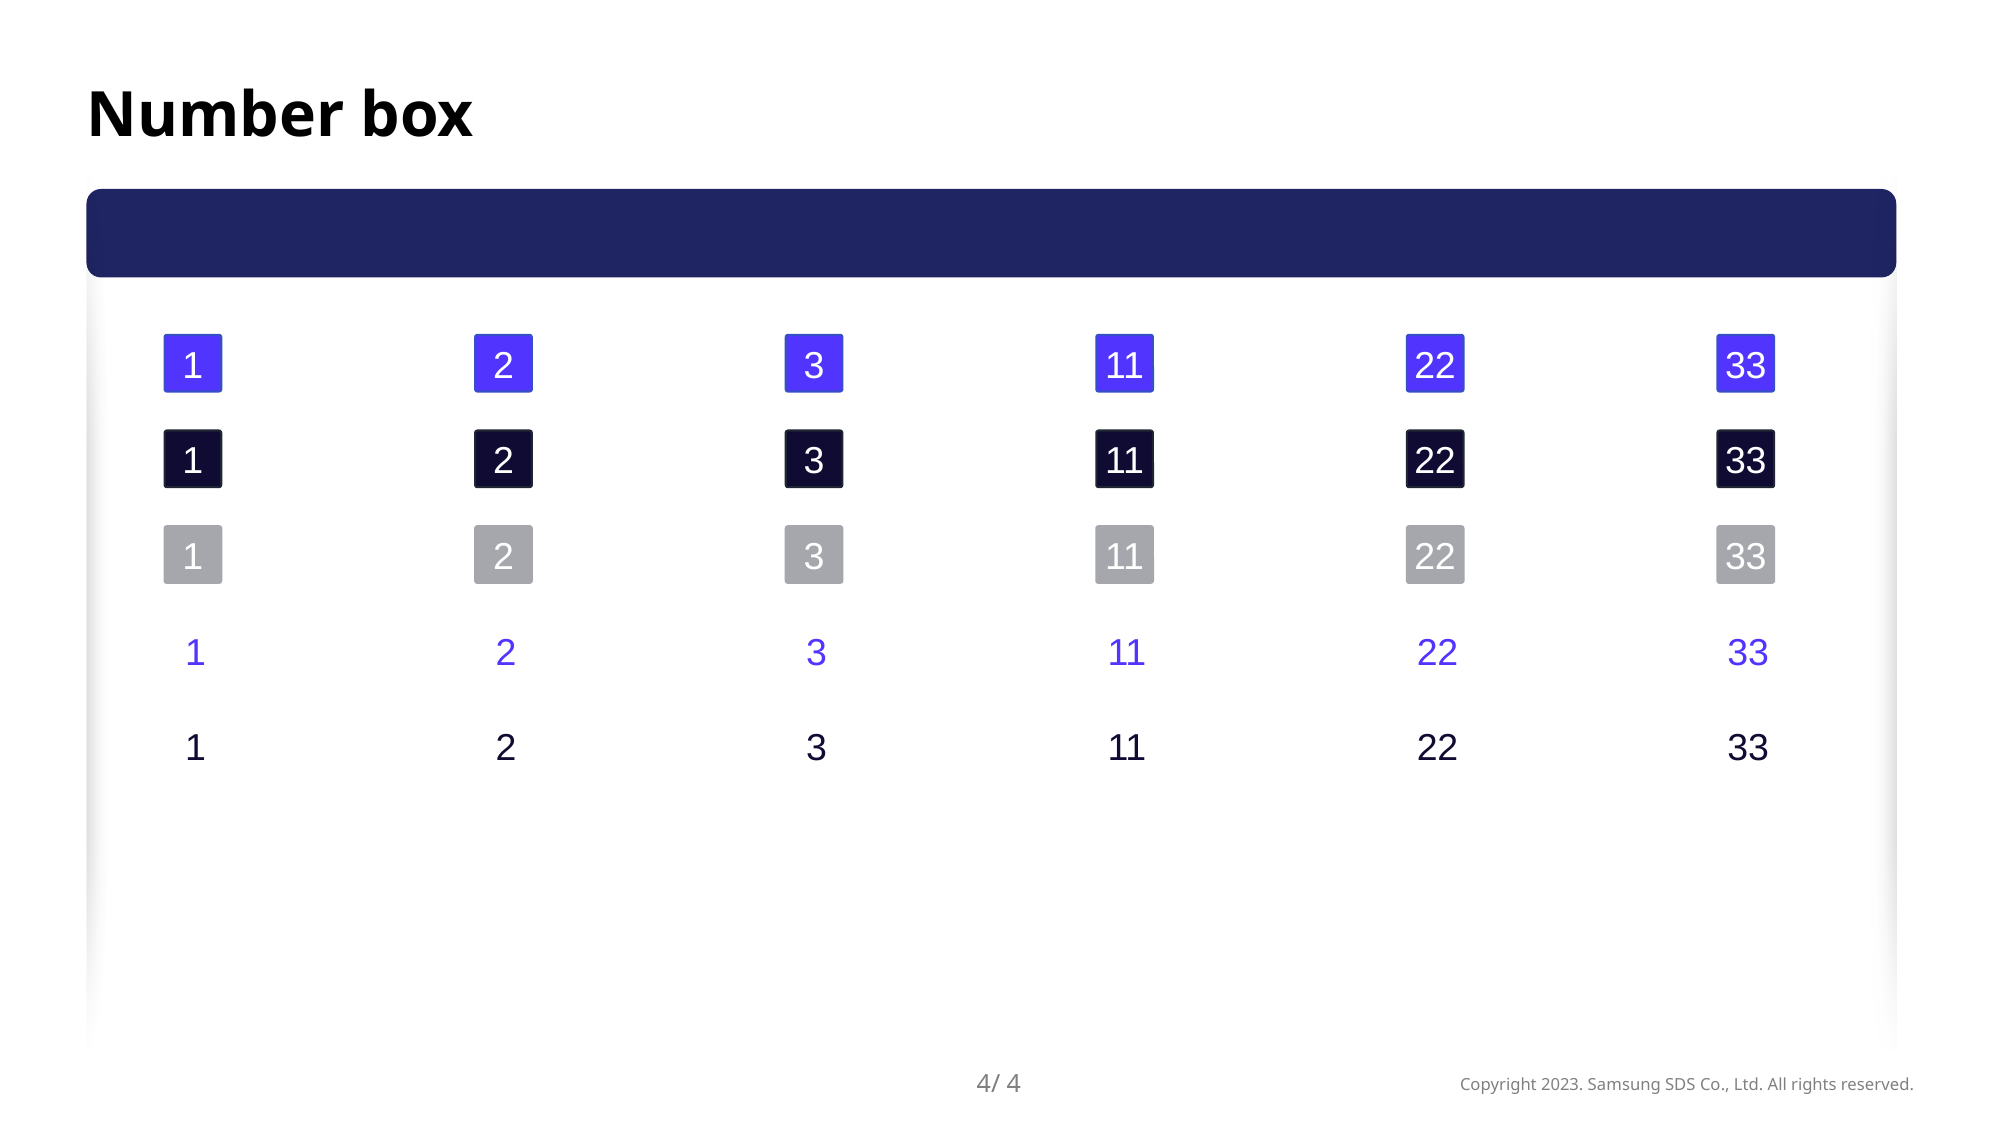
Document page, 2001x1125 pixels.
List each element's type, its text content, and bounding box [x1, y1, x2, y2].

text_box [86, 175, 1897, 1050]
text_box Number box [86, 66, 1535, 149]
